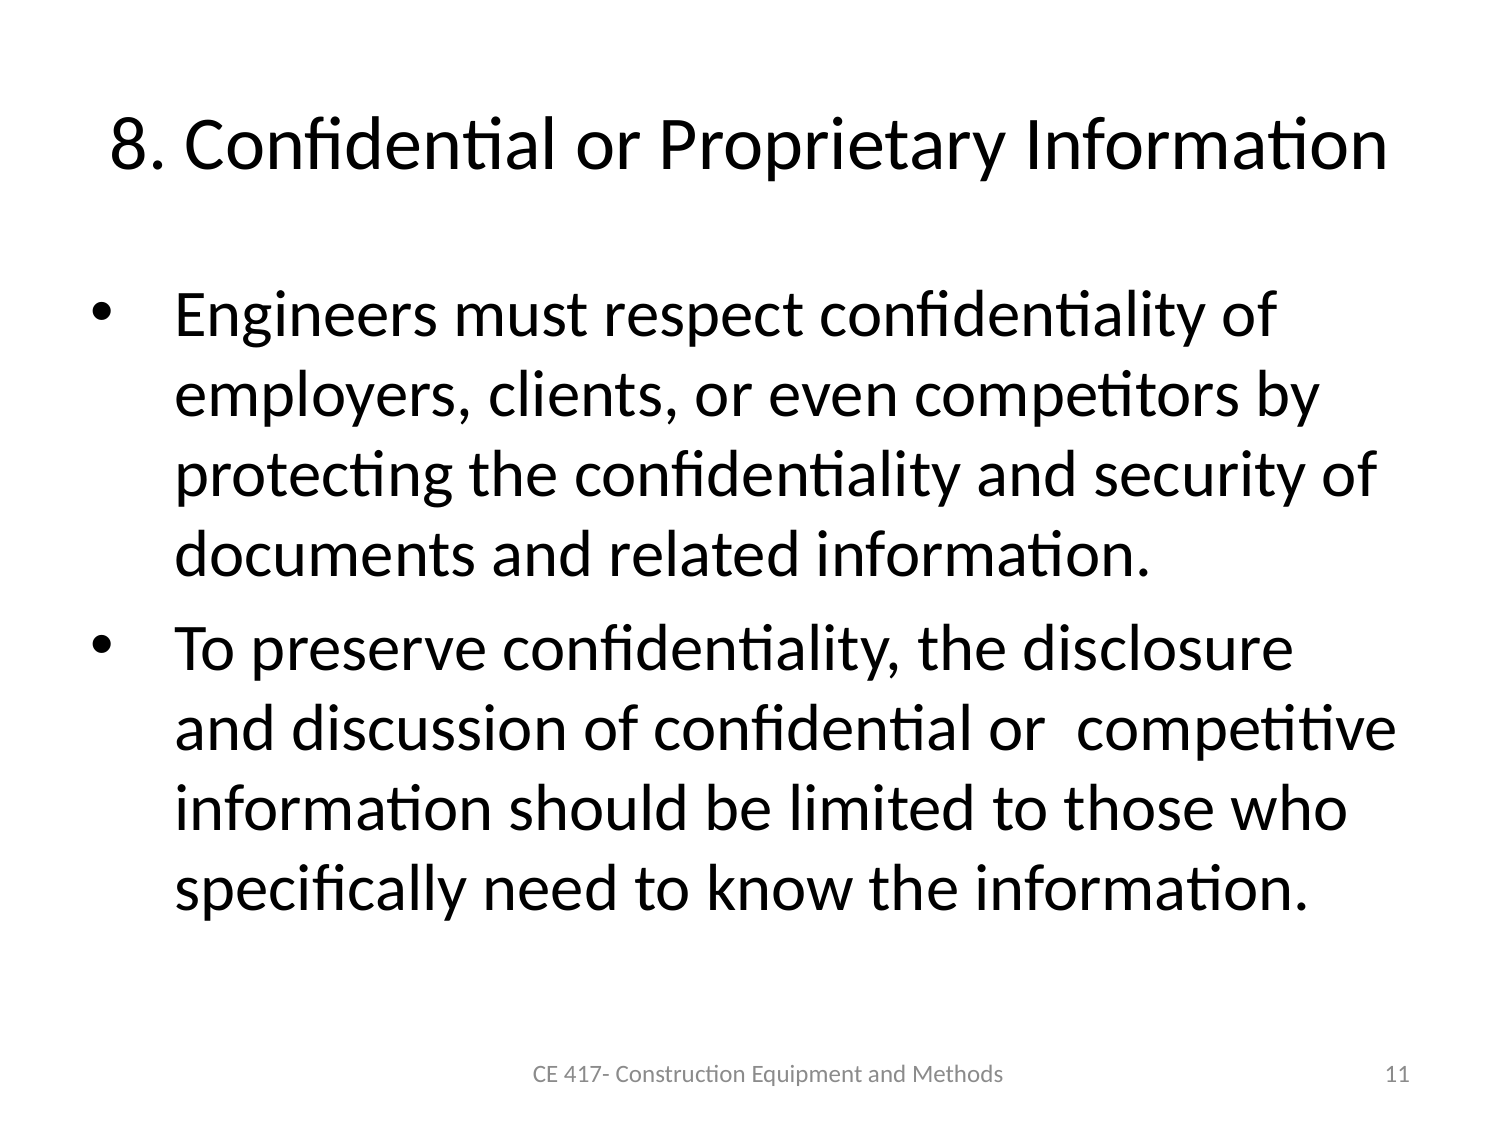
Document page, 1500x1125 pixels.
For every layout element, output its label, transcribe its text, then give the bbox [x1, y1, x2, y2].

title 8. Confidential or Proprietary Information [75, 45, 1425, 233]
footer CE 417- Construction Equipment and Methods [512, 1042, 1025, 1103]
slide_number 11 [1074, 1042, 1425, 1103]
list Engineers must respect confidentiality of employers, clients, or even competitors by protecting the confidentiality and security of documents and related information. To preserve confidentiality, the disclosure and discussion of confidential or competitive information should be limited to those who specifically need to know the information. [75, 262, 1425, 1005]
